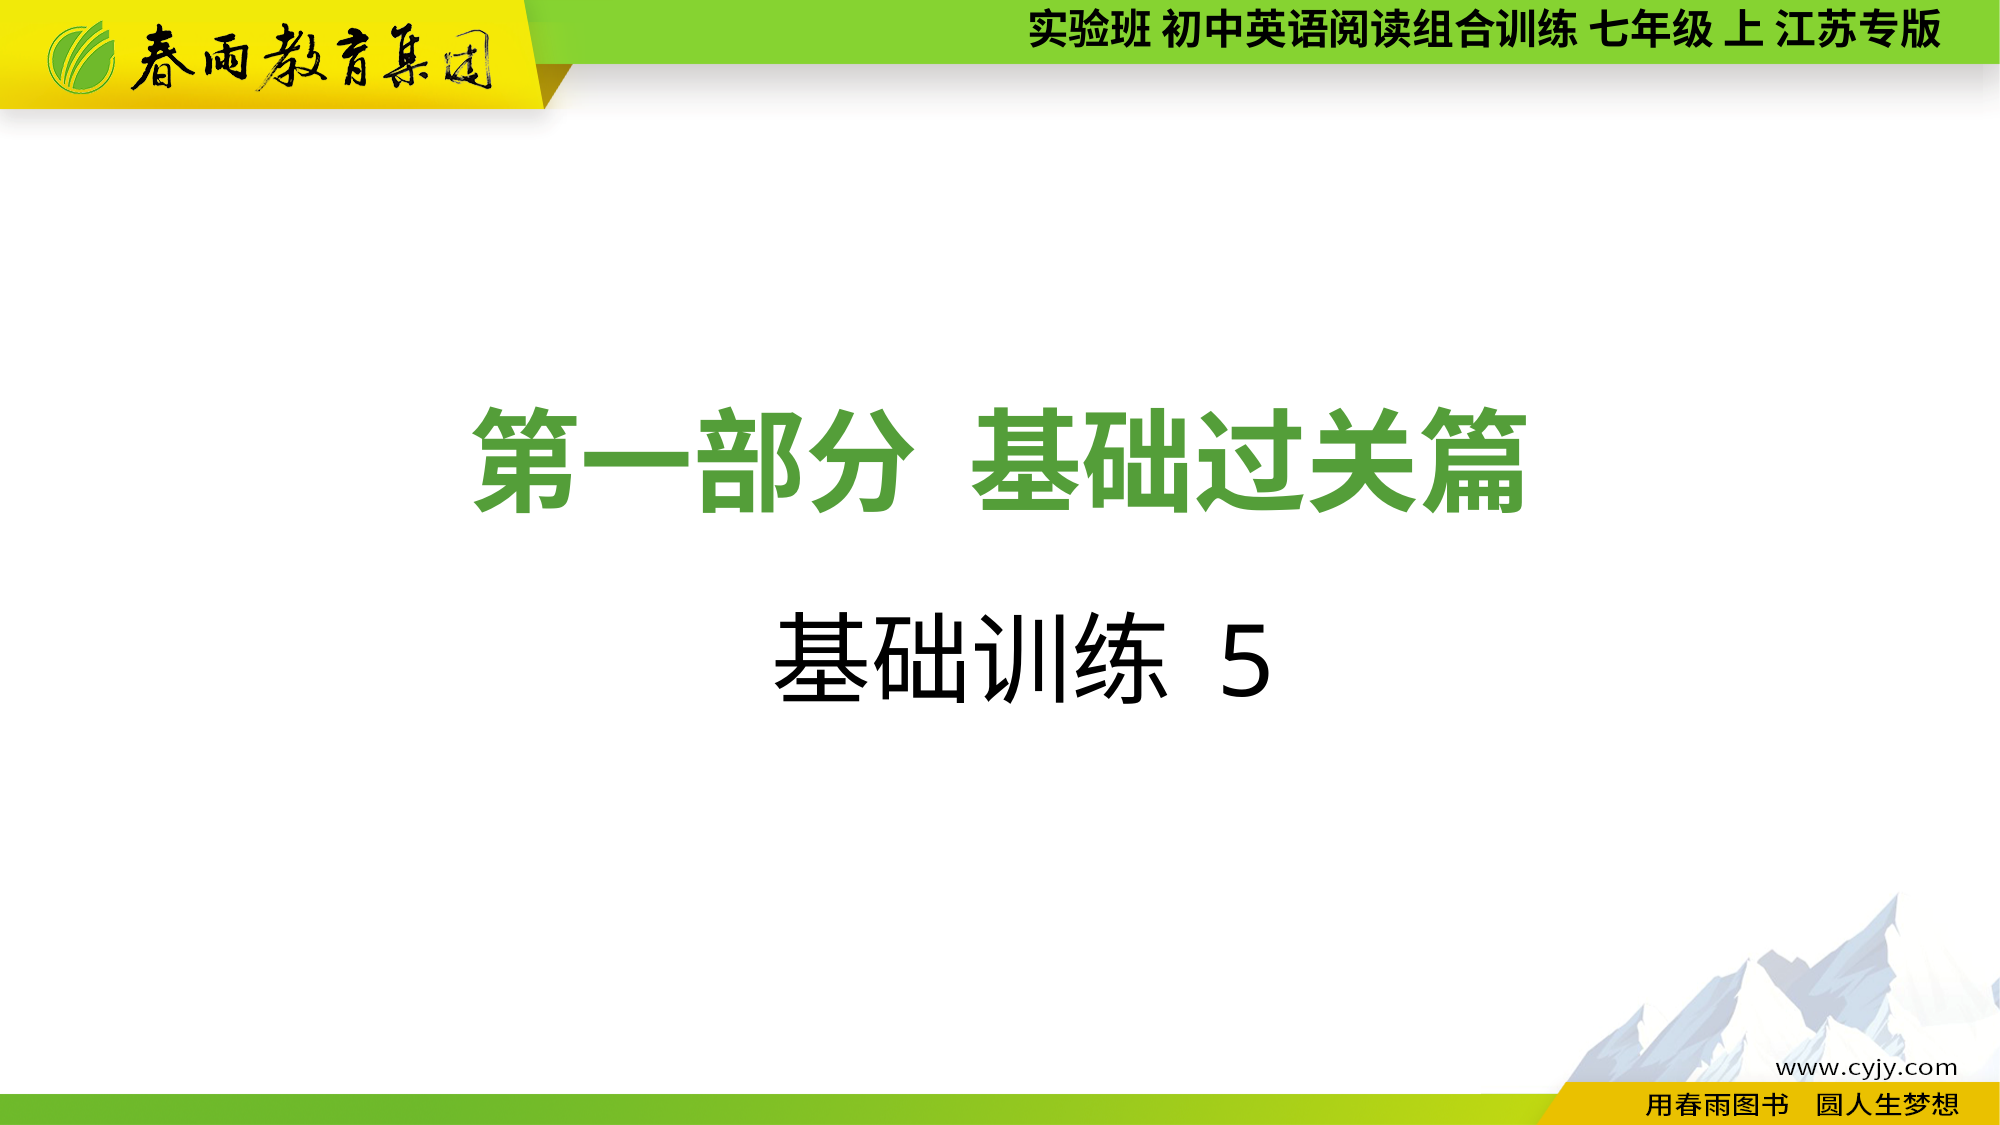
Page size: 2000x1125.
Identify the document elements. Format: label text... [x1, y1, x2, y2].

text_box 基础训练 5 [54, 528, 1946, 724]
picture [0, 0, 2000, 1125]
text_box 第一部分 基础过关篇 [54, 316, 1946, 528]
